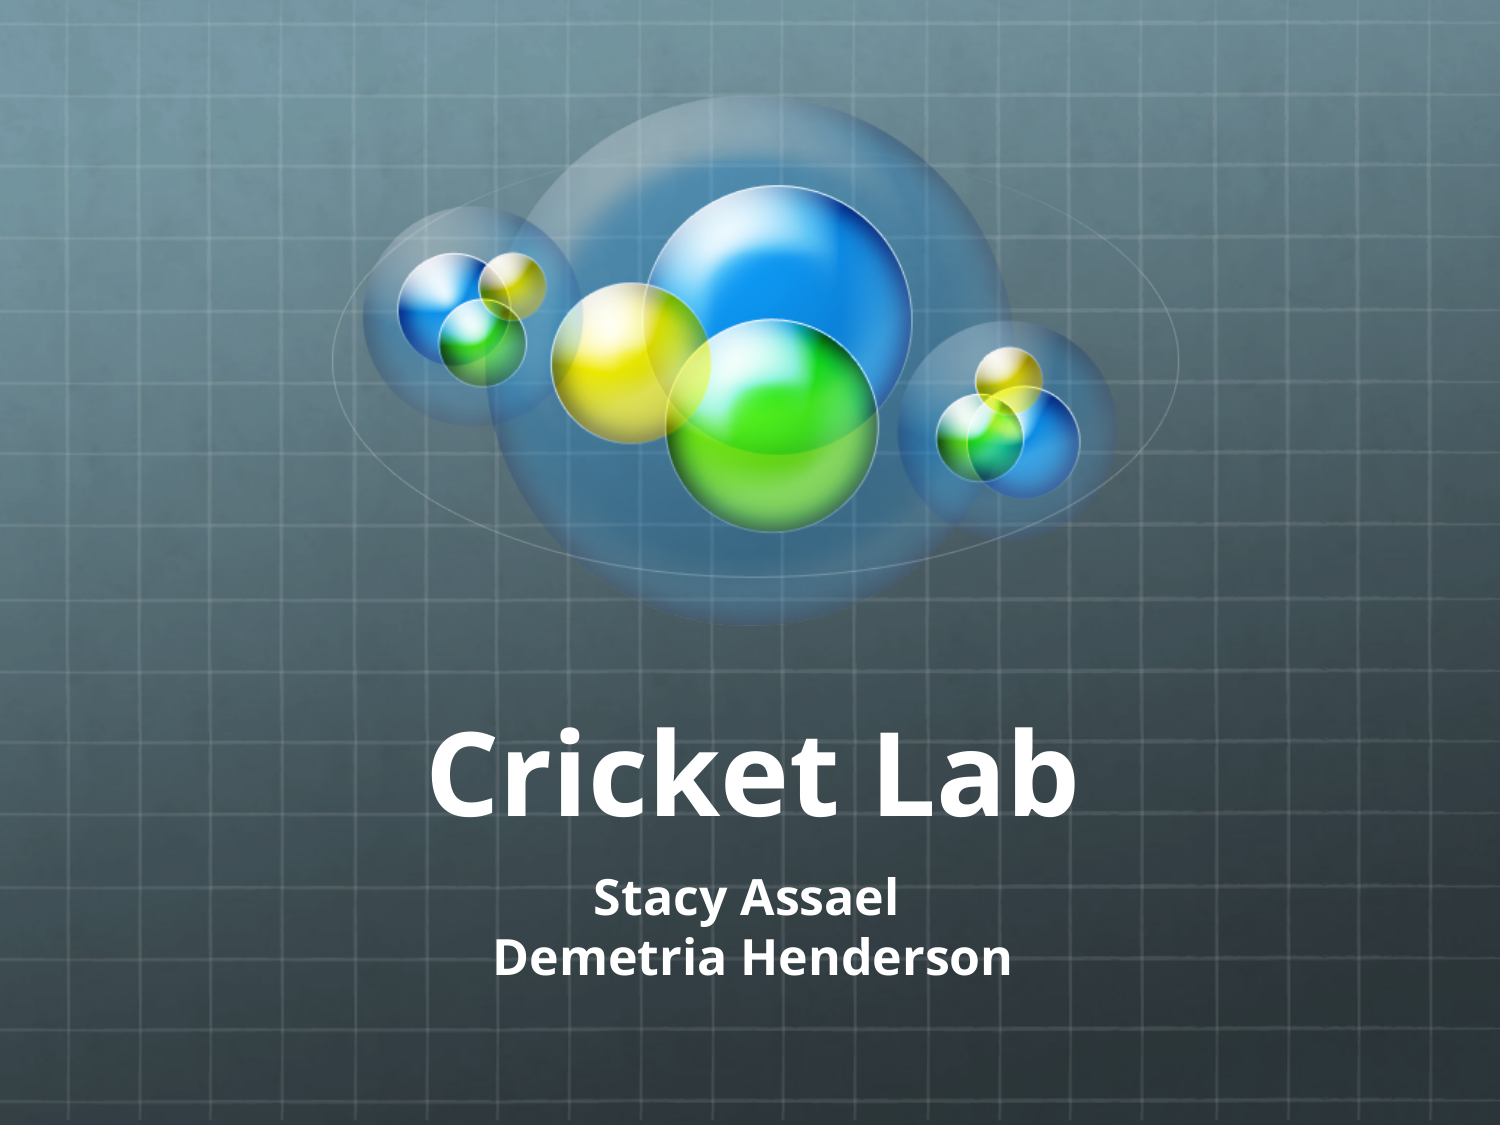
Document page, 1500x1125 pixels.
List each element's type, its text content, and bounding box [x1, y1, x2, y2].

picture [0, 0, 1500, 1125]
title Cricket Lab [134, 681, 1372, 848]
subtitle Stacy Assael Demetria Henderson [134, 858, 1372, 1028]
